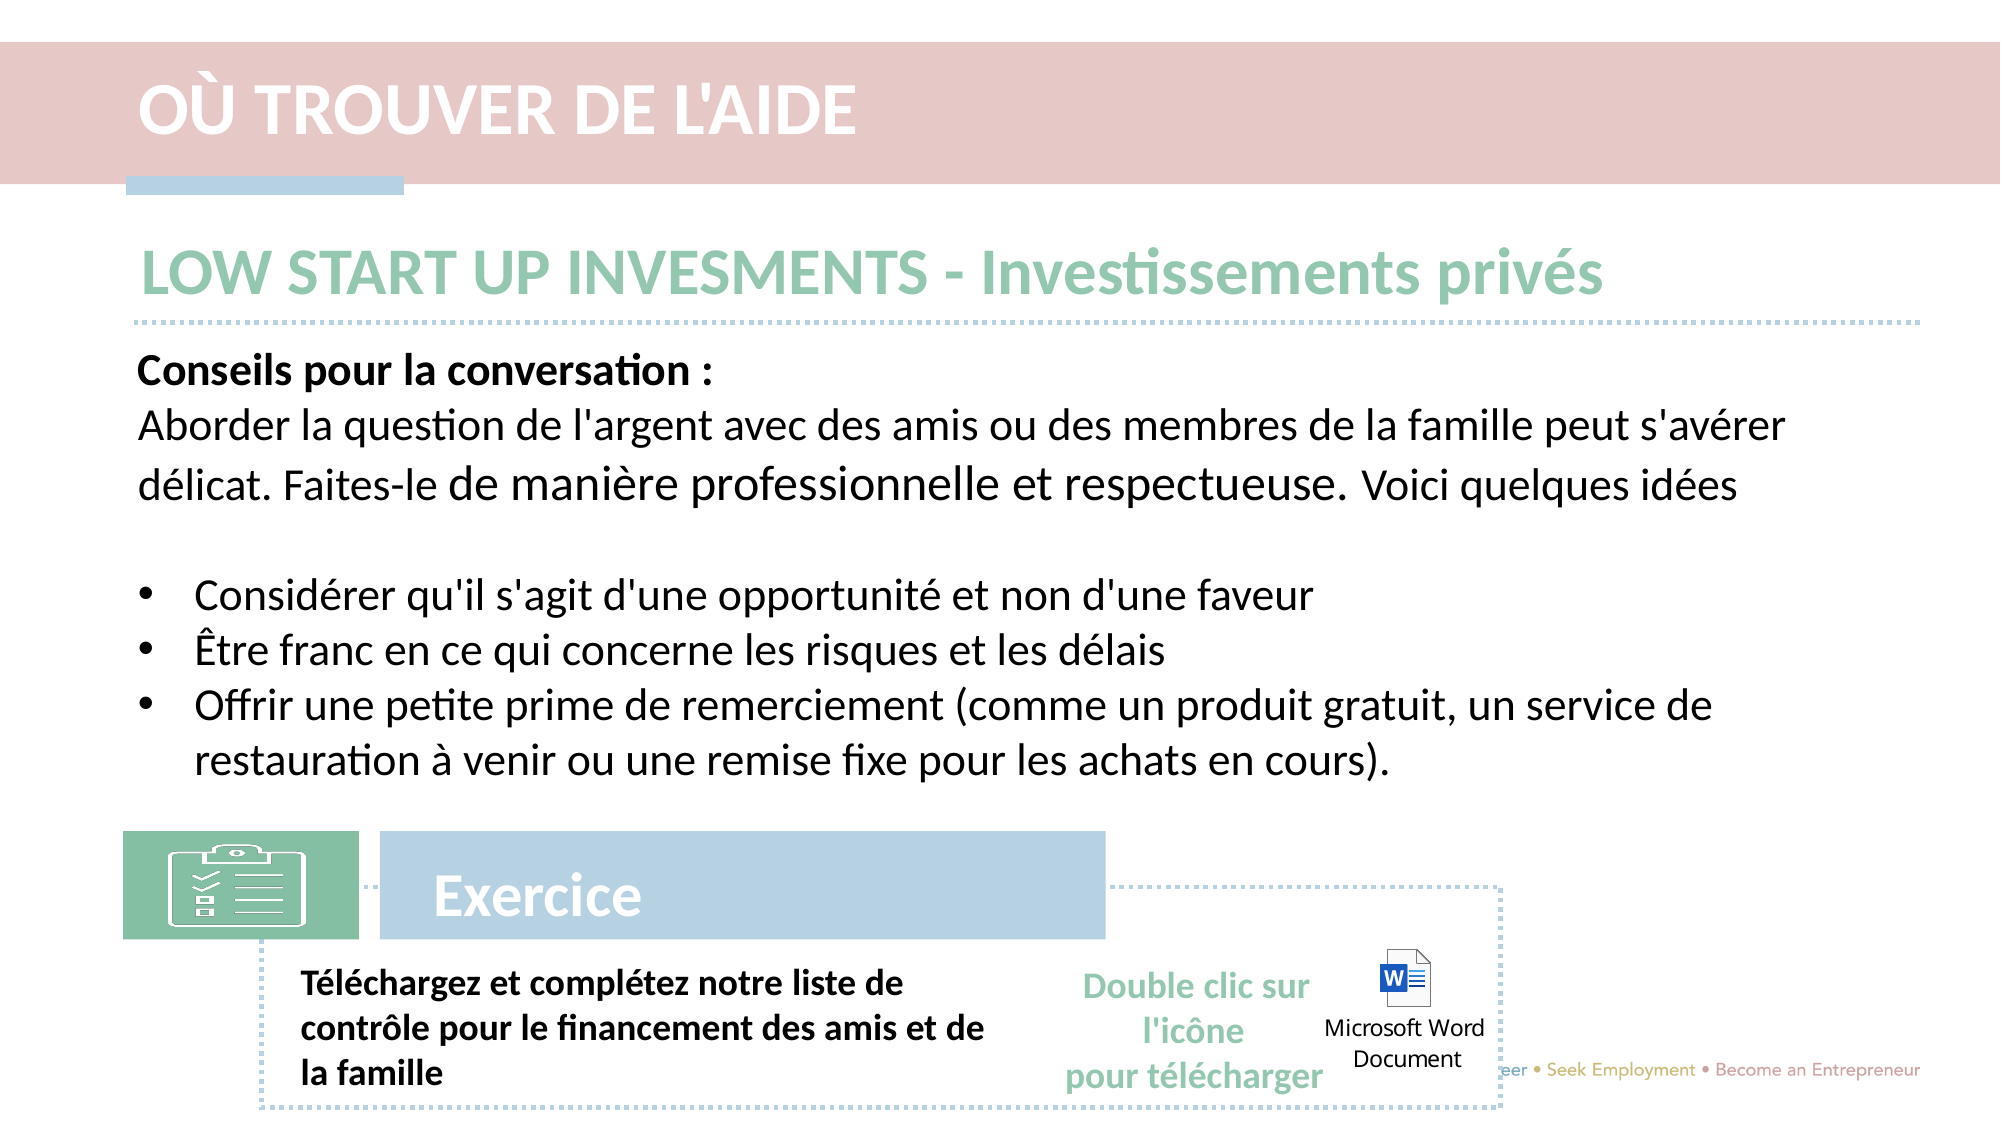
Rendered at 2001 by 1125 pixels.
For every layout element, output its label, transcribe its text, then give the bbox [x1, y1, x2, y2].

picture [1501, 1046, 1971, 1103]
text_box [355, 326, 1942, 856]
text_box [1315, 946, 1501, 1105]
list OÙ TROUVER DE L'AIDE [123, 51, 1913, 170]
text_box LOW START UP INVESMENTS - Investissements privés [126, 239, 1659, 312]
text_box Conseils pour la conversation : Aborder la question de l'argent avec des amis ou des membres de la famille peut s'avérer délicat. Faites-le de manière professionnelle et respectueuse. Voici quelques idées Considérer qu'il s'agit d'une opportunité et non d'une faveur Être franc en ce qui concerne les risques et les délais Offrir une petite prime de remerciement (comme un produit gratuit, un service de restauration à venir ou une remise fixe pour les achats en cours). [123, 332, 1847, 848]
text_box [123, 830, 1501, 1108]
